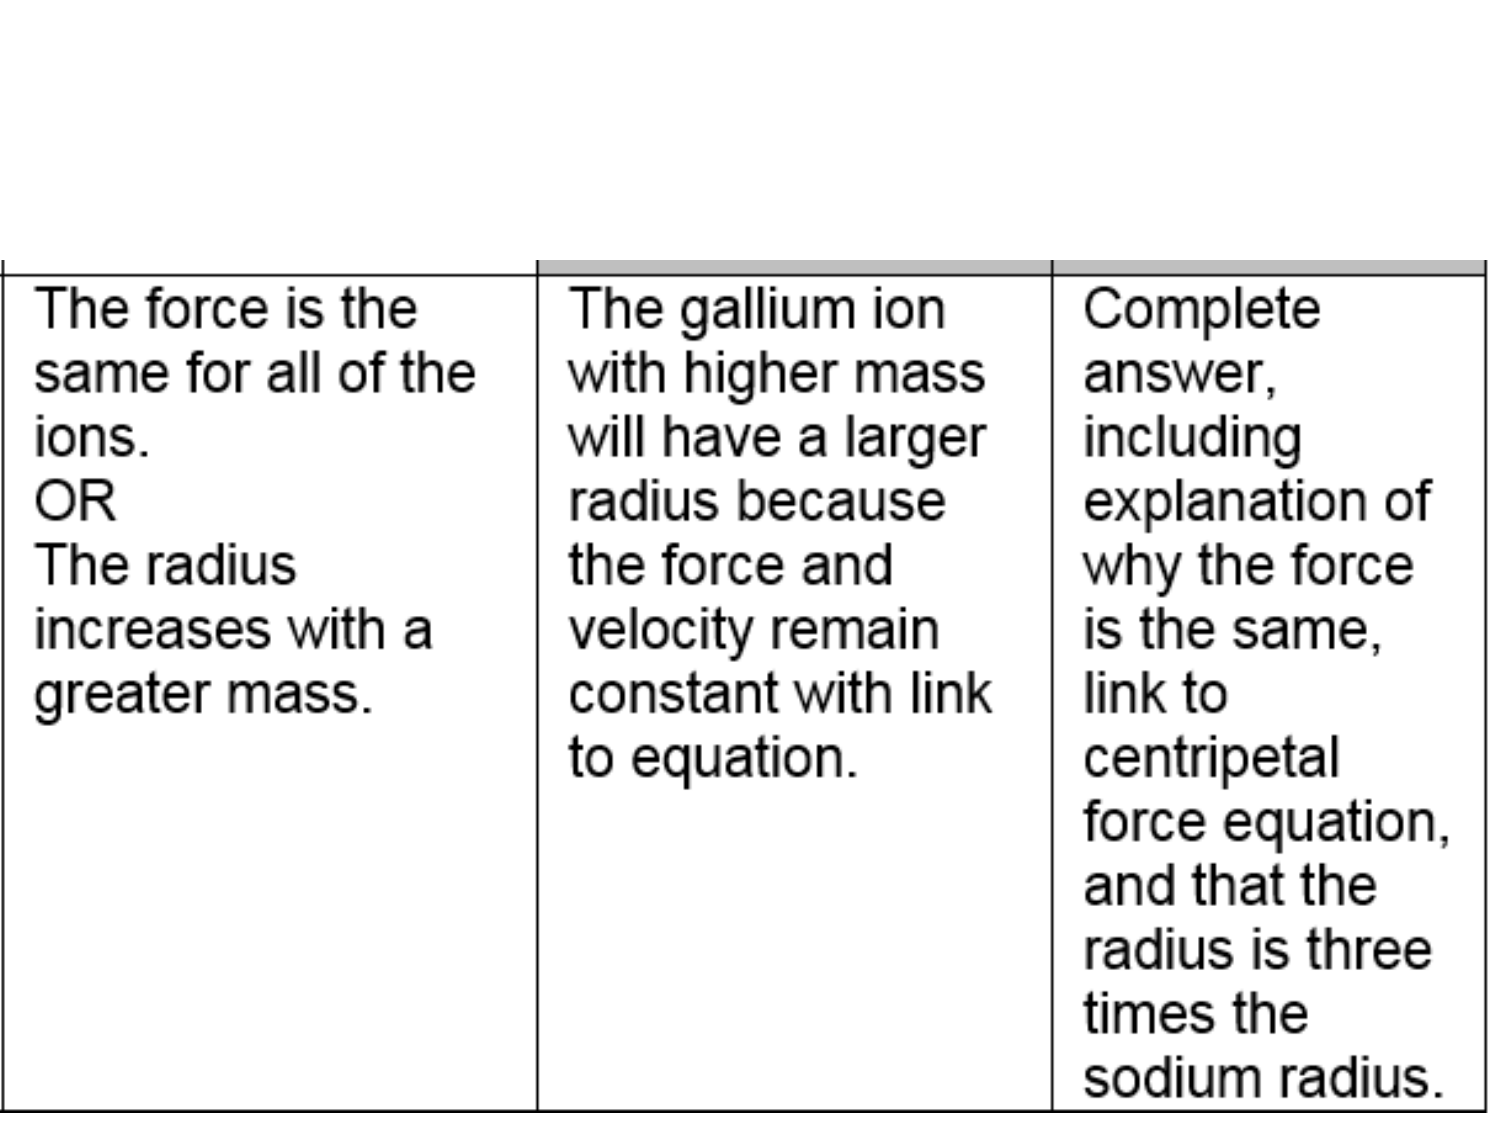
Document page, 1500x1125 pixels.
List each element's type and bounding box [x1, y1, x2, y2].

picture [0, 259, 1500, 1113]
